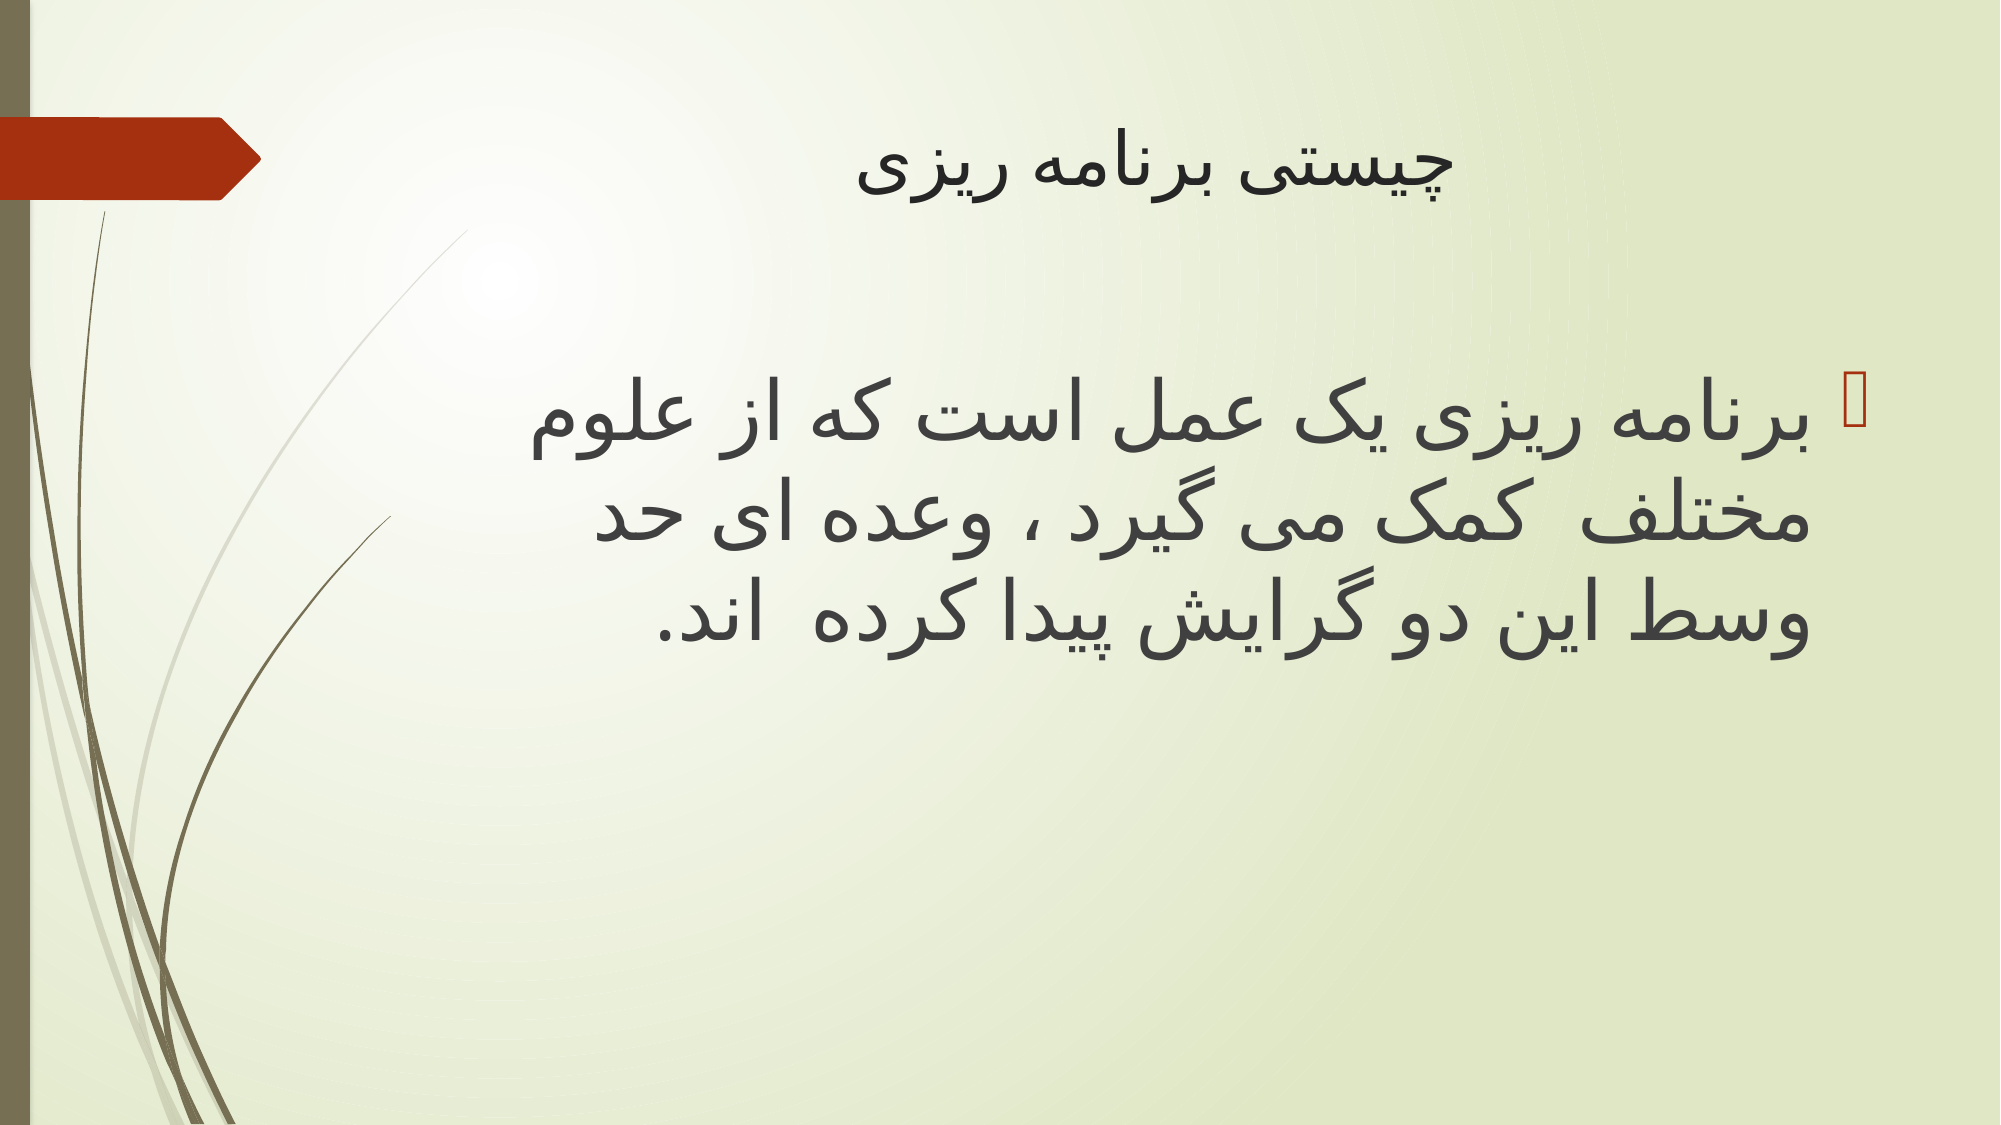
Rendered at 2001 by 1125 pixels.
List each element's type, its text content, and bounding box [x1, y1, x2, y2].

title چیستی برنامه ریزی [425, 102, 1888, 313]
list برنامه ریزی یک عمل است که از علوم مختلف کمک می گیرد ، وعده ای حد وسط این دو گرایش پیدا کرده اند. [424, 350, 1888, 970]
